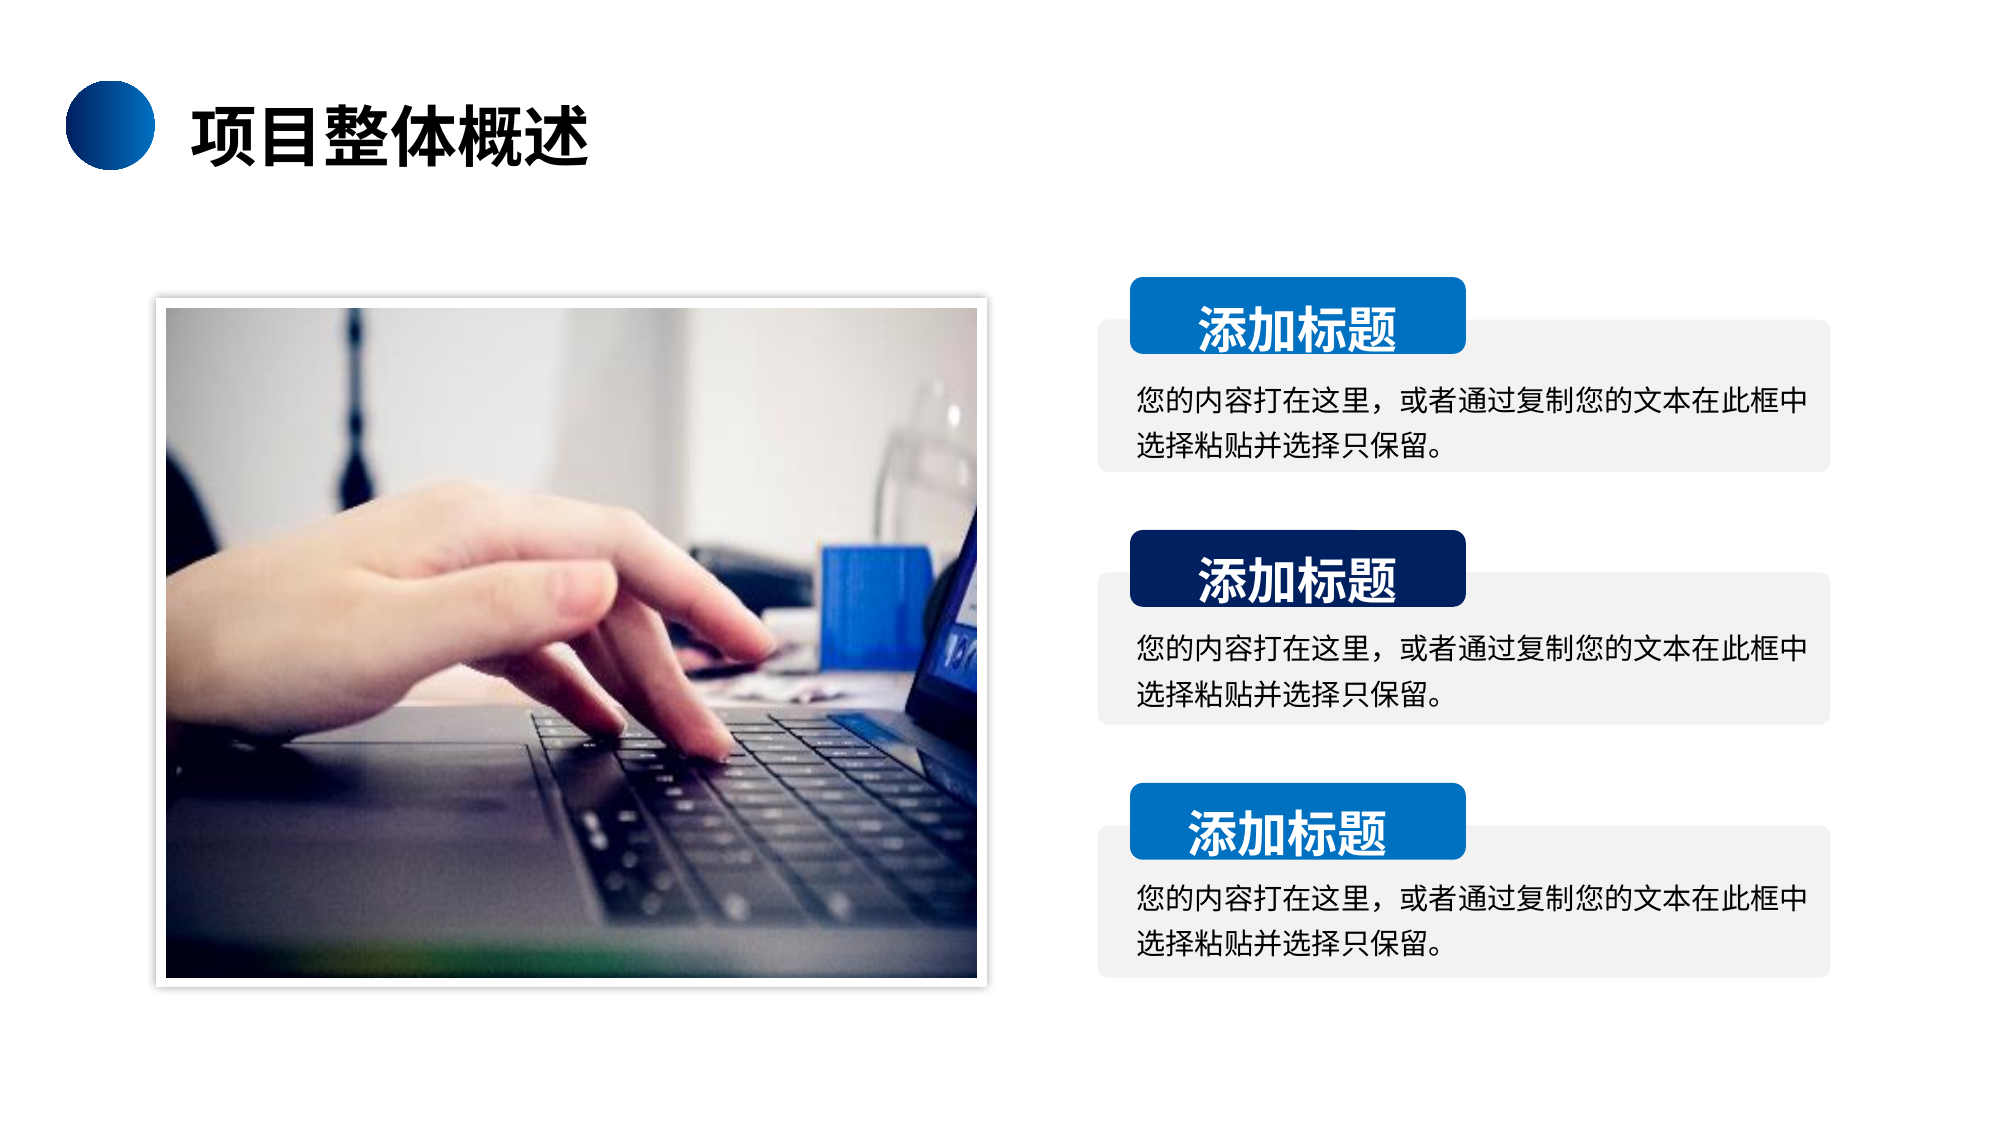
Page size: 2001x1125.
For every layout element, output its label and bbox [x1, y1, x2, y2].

picture [165, 307, 978, 978]
text_box [65, 63, 614, 176]
text_box [1097, 277, 1831, 978]
